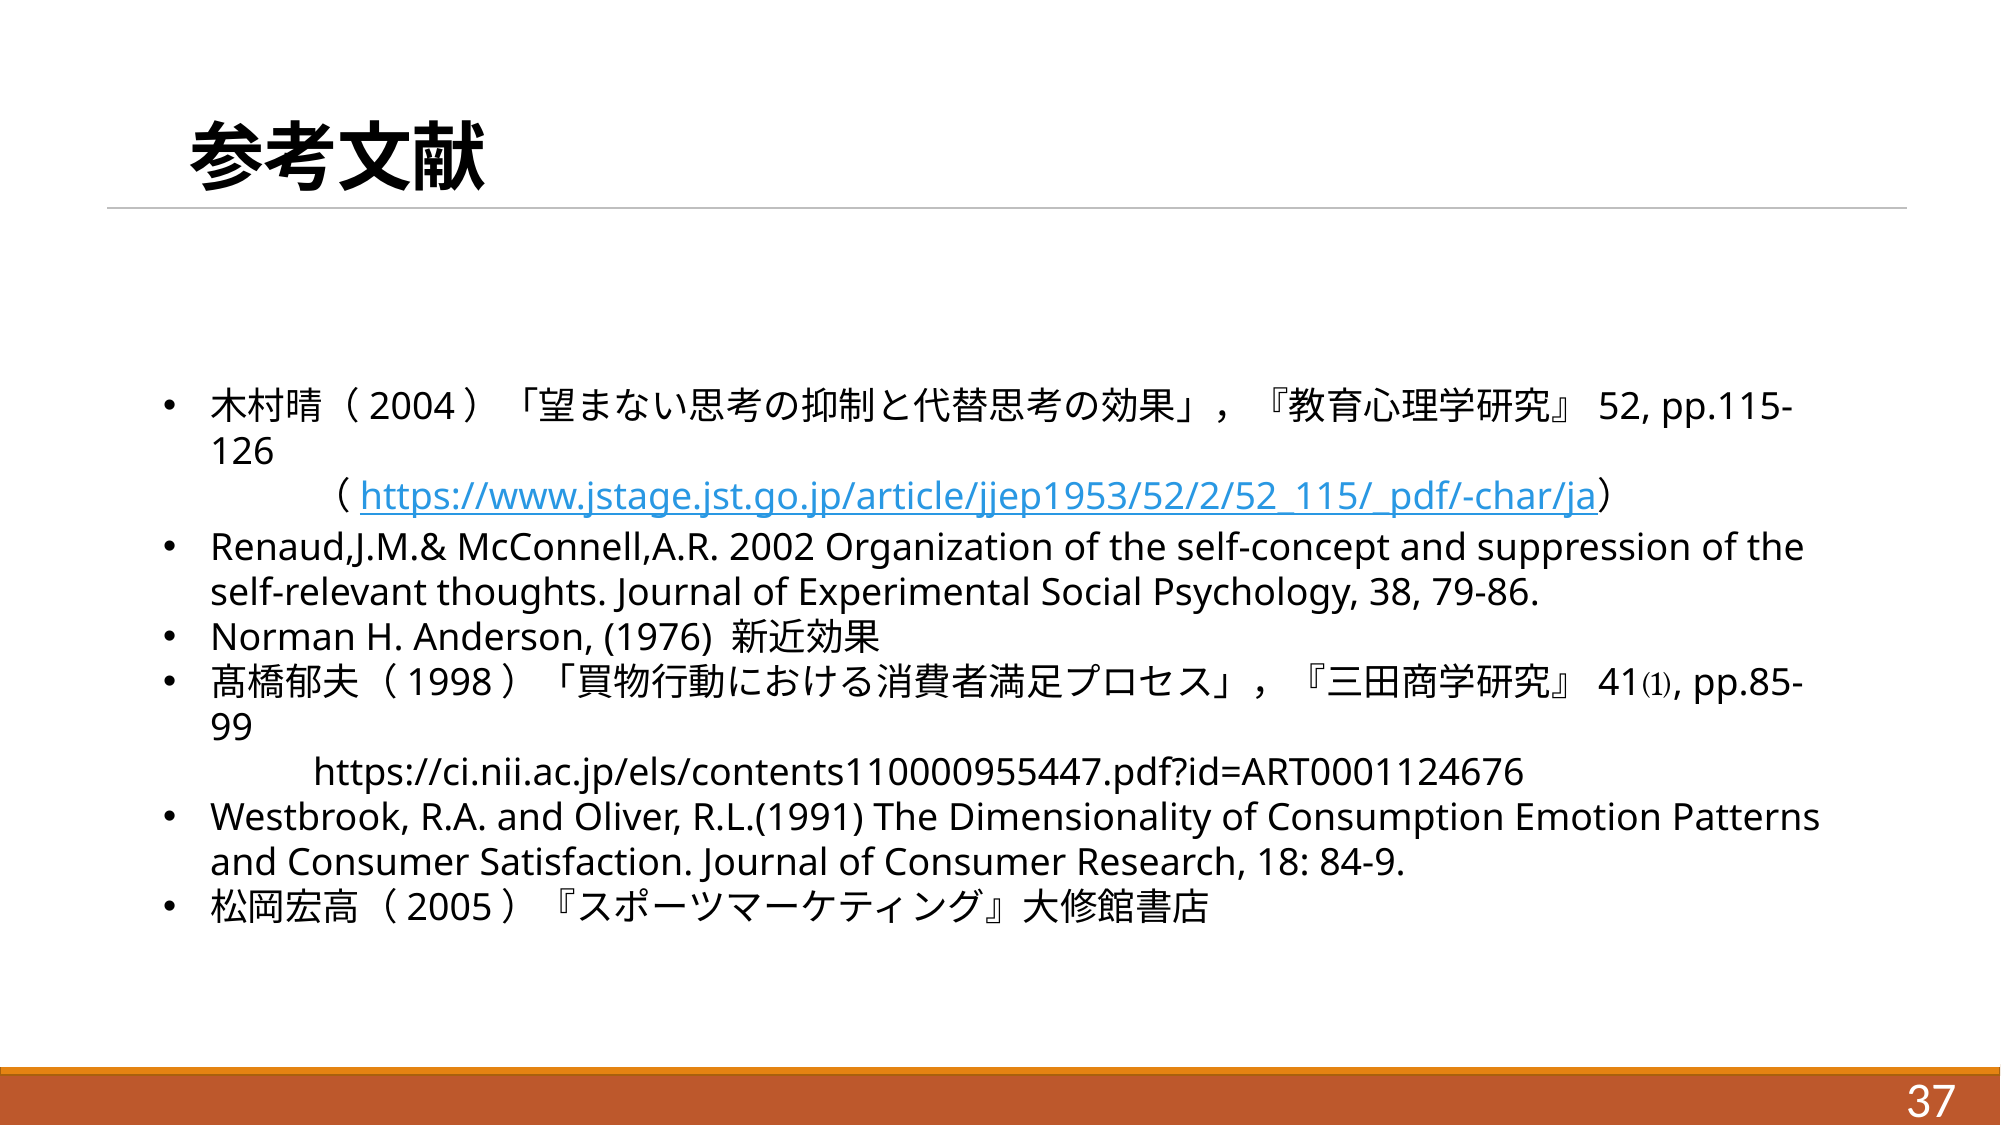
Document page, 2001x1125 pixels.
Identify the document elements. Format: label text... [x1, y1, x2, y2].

slide_number 37 [1756, 1067, 1972, 1125]
text_box 木村晴（2004）「望まない思考の抑制と代替思考の効果」，『教育心理学研究』52, pp.115-126 （https://www.jstage.jst.go.jp/article/jjep1953/52/2/52_115/_pdf/-char/ja） Renaud,J.M.& McConnell,A.R. 2002 Organization of the self-concept and suppression of the self-relevant thoughts. Journal of Experimental Social Psychology, 38, 79-86. Norman H. Anderson, (1976) 新近効果 髙橋郁夫（1998）「買物行動における消費者満足プロセス」，『三田商学研究』41⑴, pp.85-99 https://ci.nii.ac.jp/els/contents110000955447.pdf?id=ART0001124676 Westbrook, R.A. and Oliver, R.L.(1991) The Dimensionality of Consumption Emotion Patterns and Consumer Satisfaction. Journal of Consumer Research, 18: 84-9. 松岡宏高（2005）『スポーツマーケティング』大修館書店 [148, 374, 1852, 936]
title 参考文献 [174, 0, 1825, 208]
